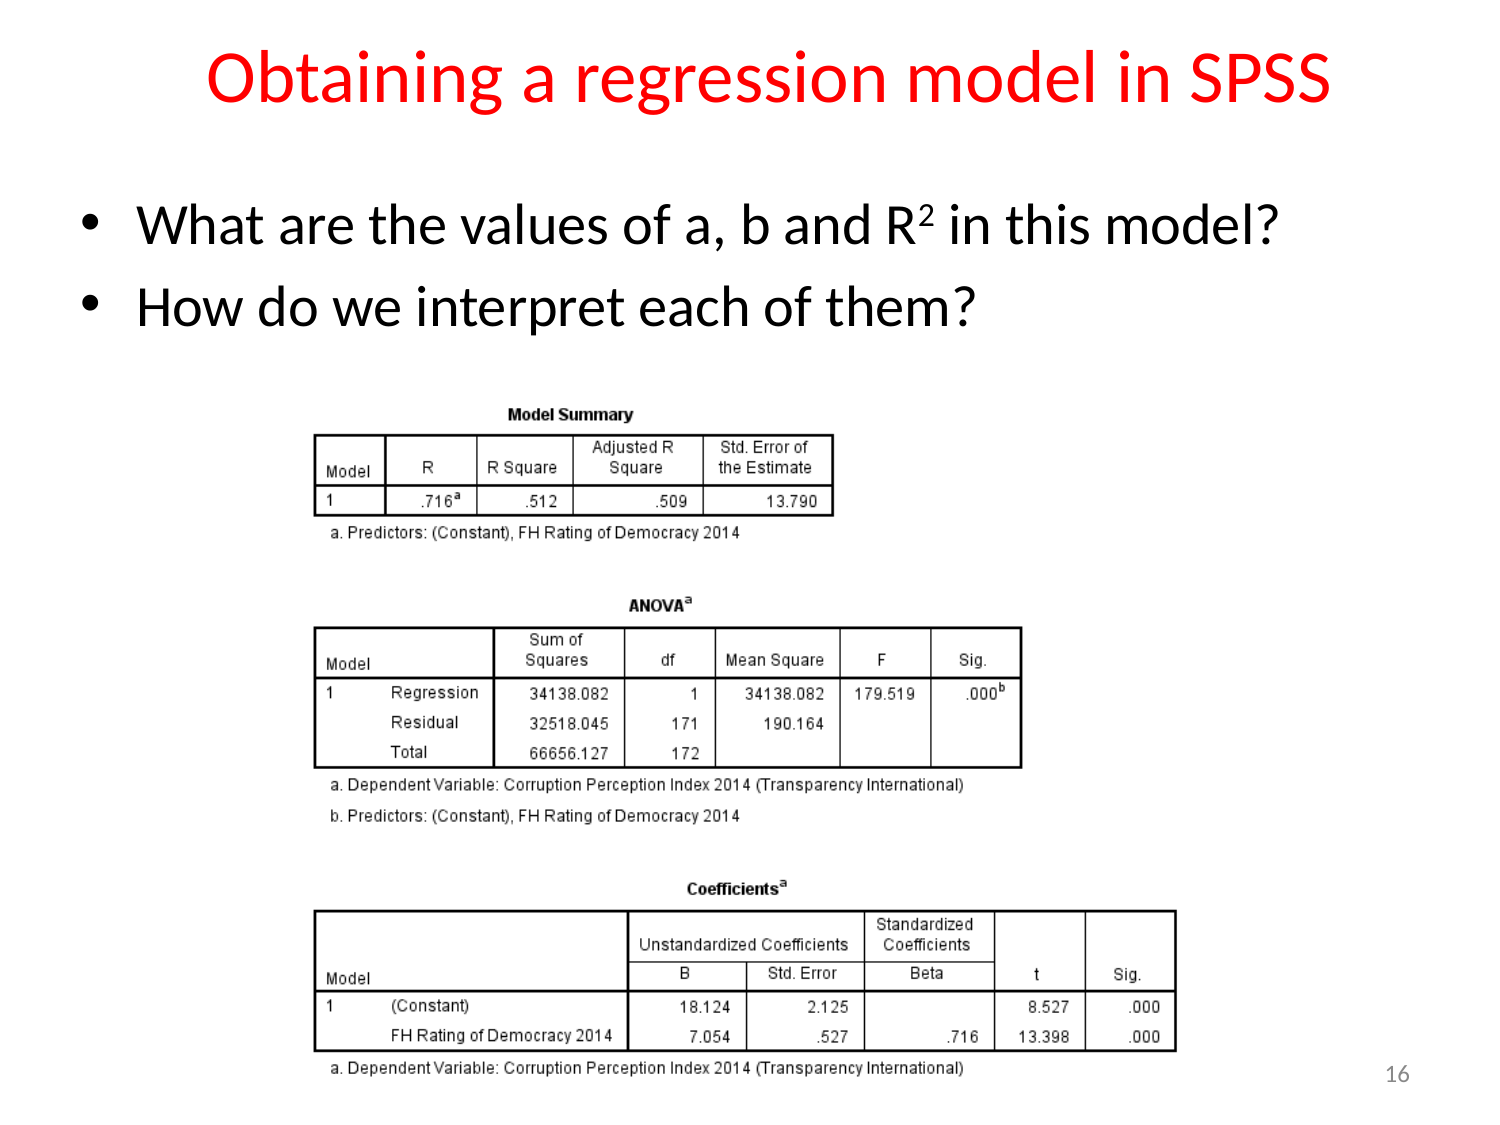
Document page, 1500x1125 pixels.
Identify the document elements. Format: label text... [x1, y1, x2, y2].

slide_number 16 [1192, 1042, 1425, 1103]
list What are the values of a, b and R2 in this model? How do we interpret each of them? [64, 178, 1459, 356]
title Obtaining a regression model in SPSS [75, 13, 1465, 132]
picture [294, 379, 1195, 1095]
